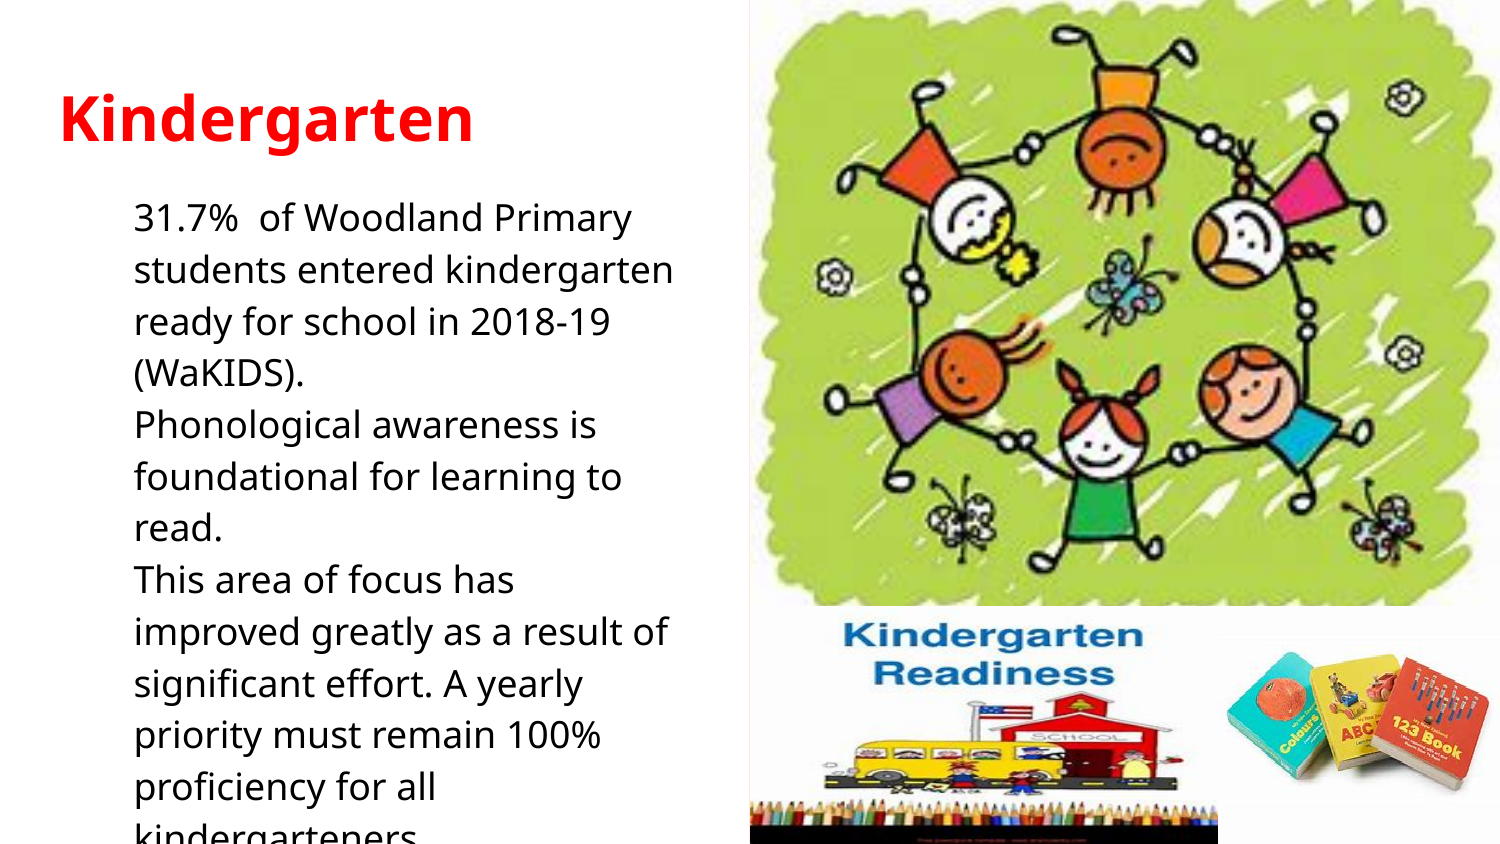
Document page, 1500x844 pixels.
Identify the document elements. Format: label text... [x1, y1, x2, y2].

text_box [46, 763, 744, 806]
picture [749, 0, 1500, 844]
subtitle Kindergarten 31.7% of Woodland Primary students entered kindergarten ready for school in 2018-19 (WaKIDS). Phonological awareness is foundational for learning to read. This area of focus has improved greatly as a result of significant effort. A yearly priority must remain 100% proficiency for all kindergarteners. [43, 107, 708, 821]
